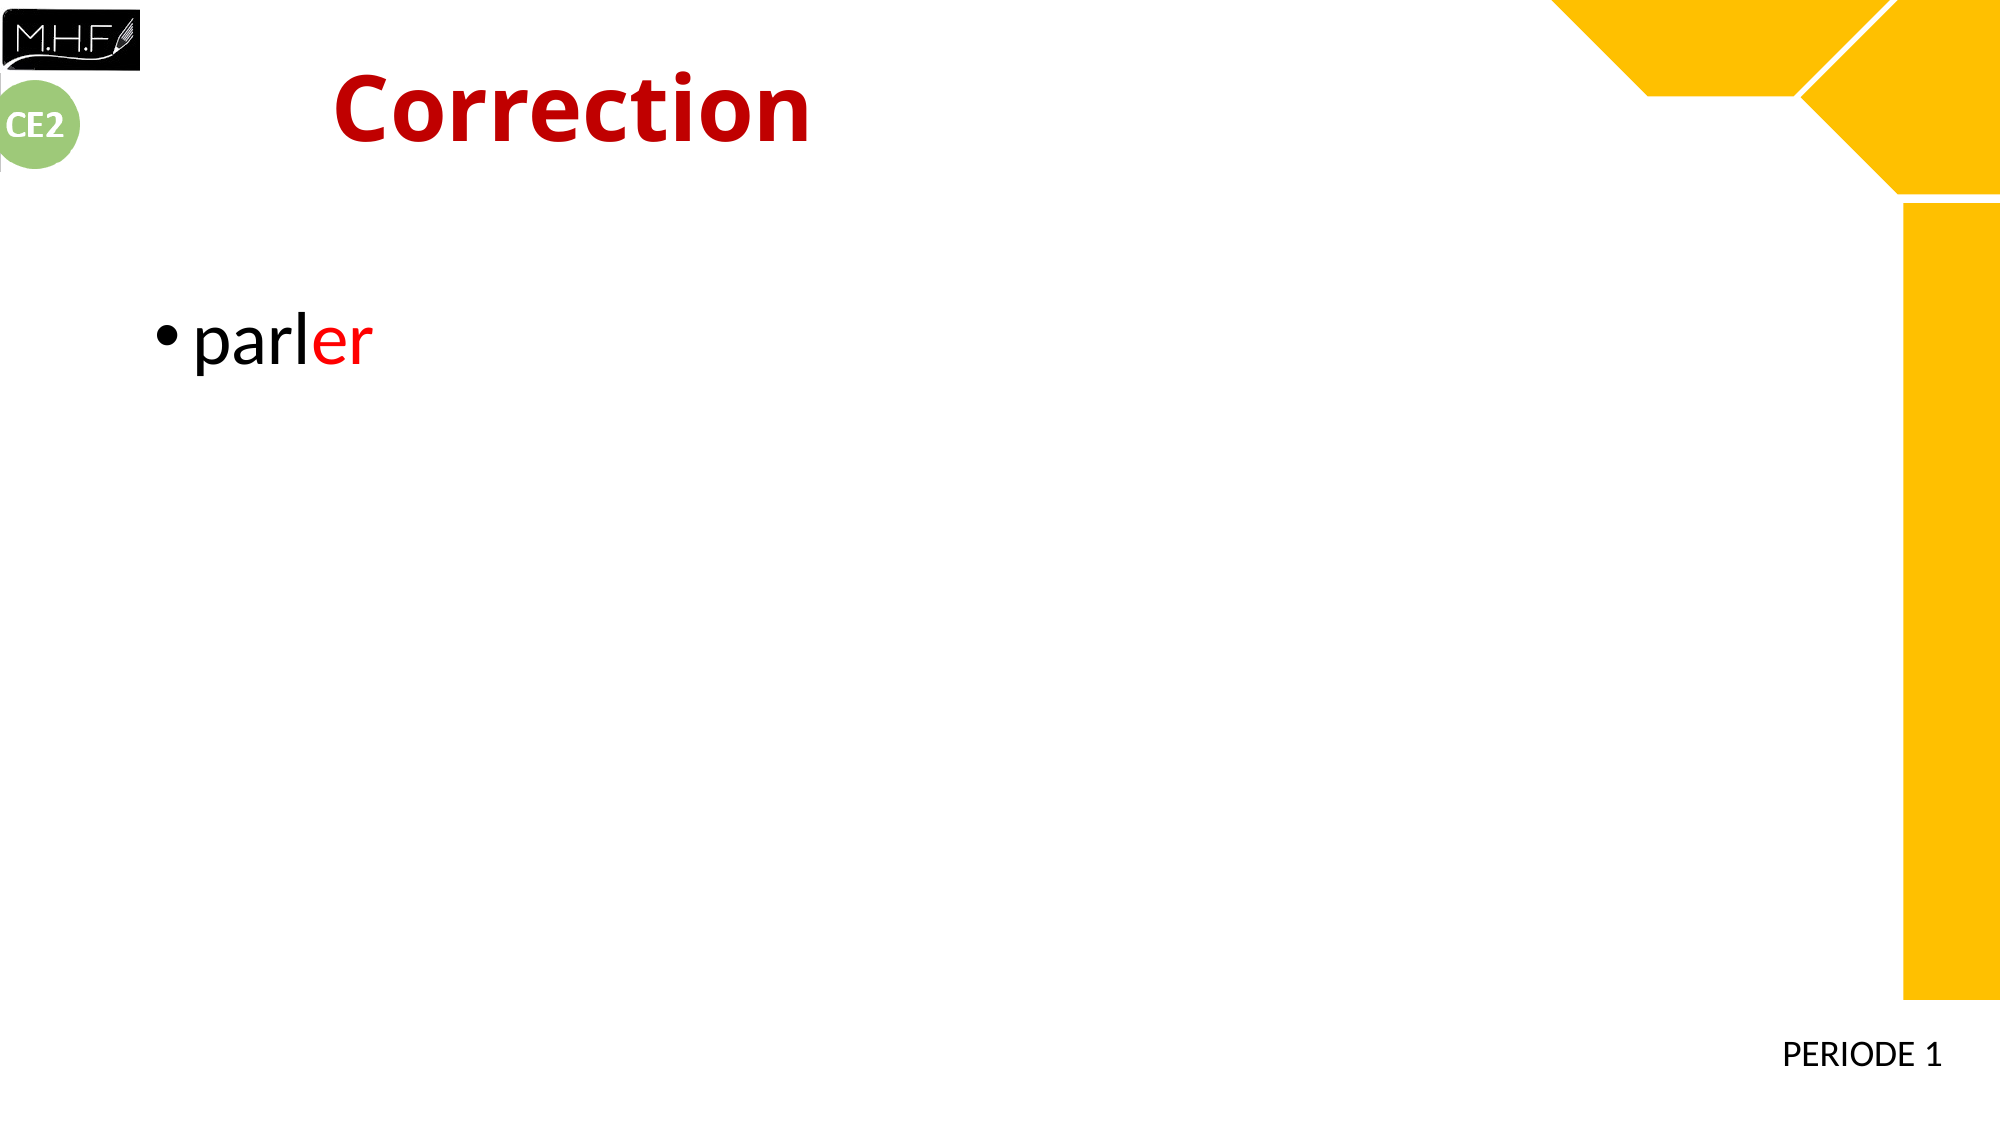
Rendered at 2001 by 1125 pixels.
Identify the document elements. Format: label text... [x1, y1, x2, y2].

text_box [1799, 0, 2000, 196]
text_box parler [139, 282, 1865, 996]
text_box PERIODE 1 [1362, 1021, 1967, 1125]
picture [0, 7, 140, 172]
title Correction [316, 3, 1863, 221]
text_box [1549, 0, 1892, 98]
text_box [1902, 202, 2000, 1001]
